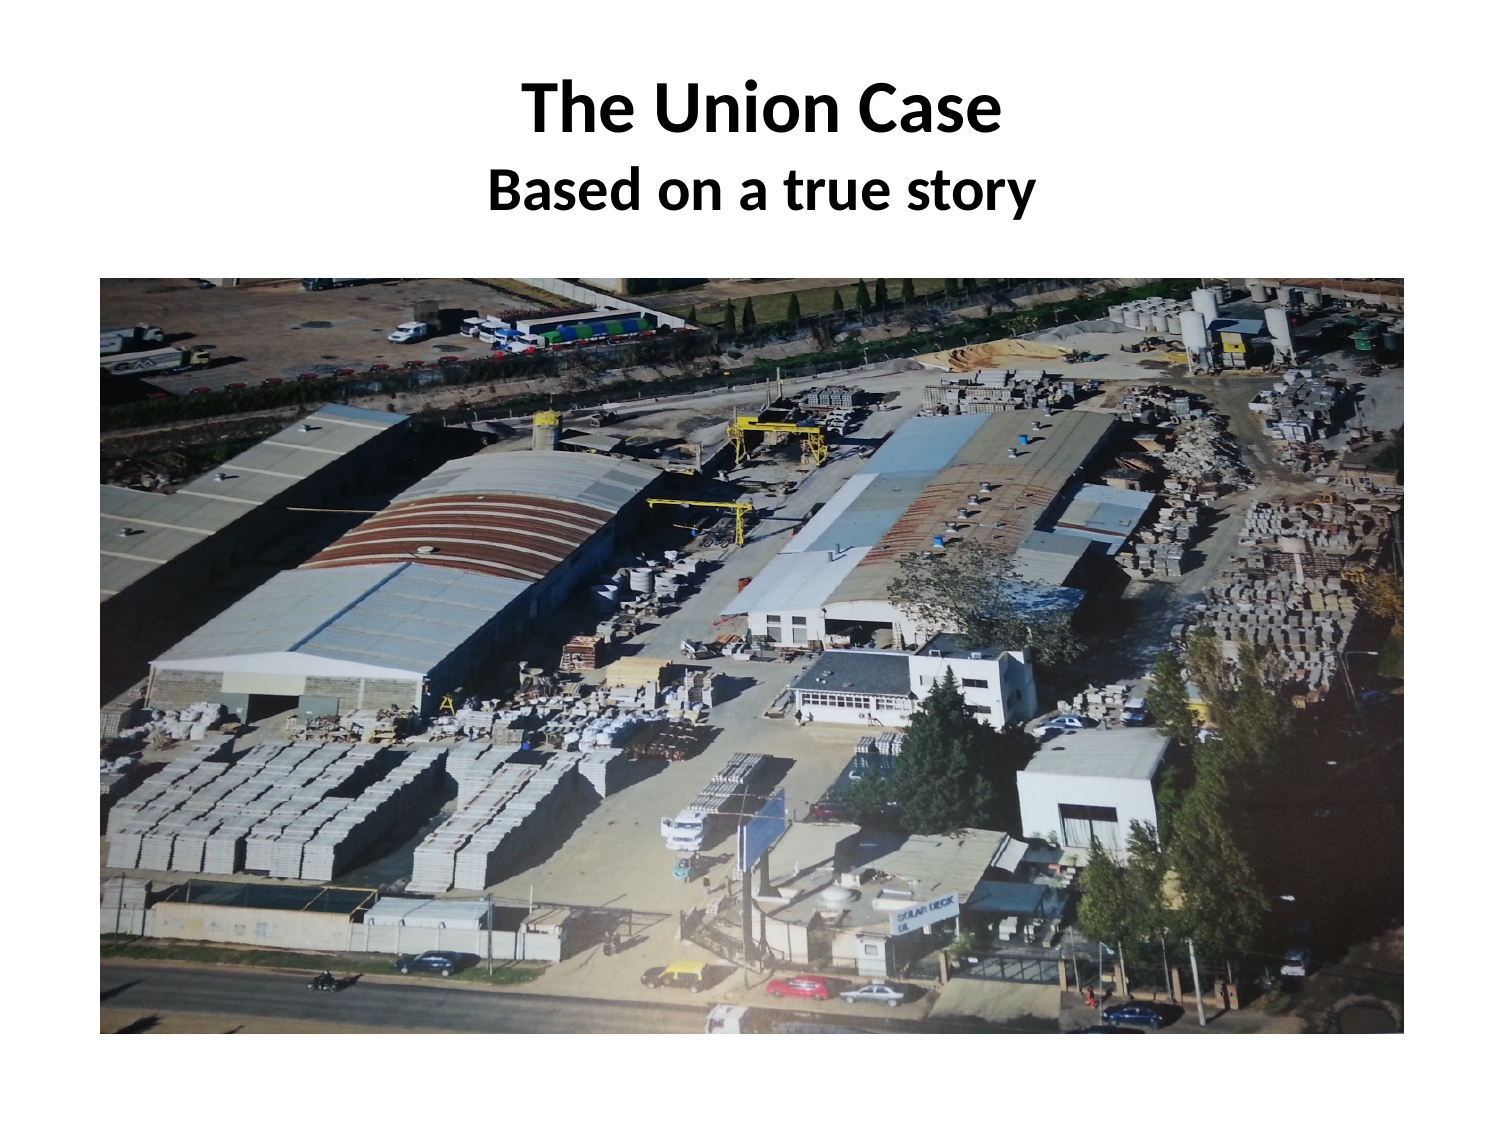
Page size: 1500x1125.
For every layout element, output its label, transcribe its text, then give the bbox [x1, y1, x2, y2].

picture [100, 278, 1404, 1034]
text_box The Union Case Based on a true story [87, 91, 1438, 279]
